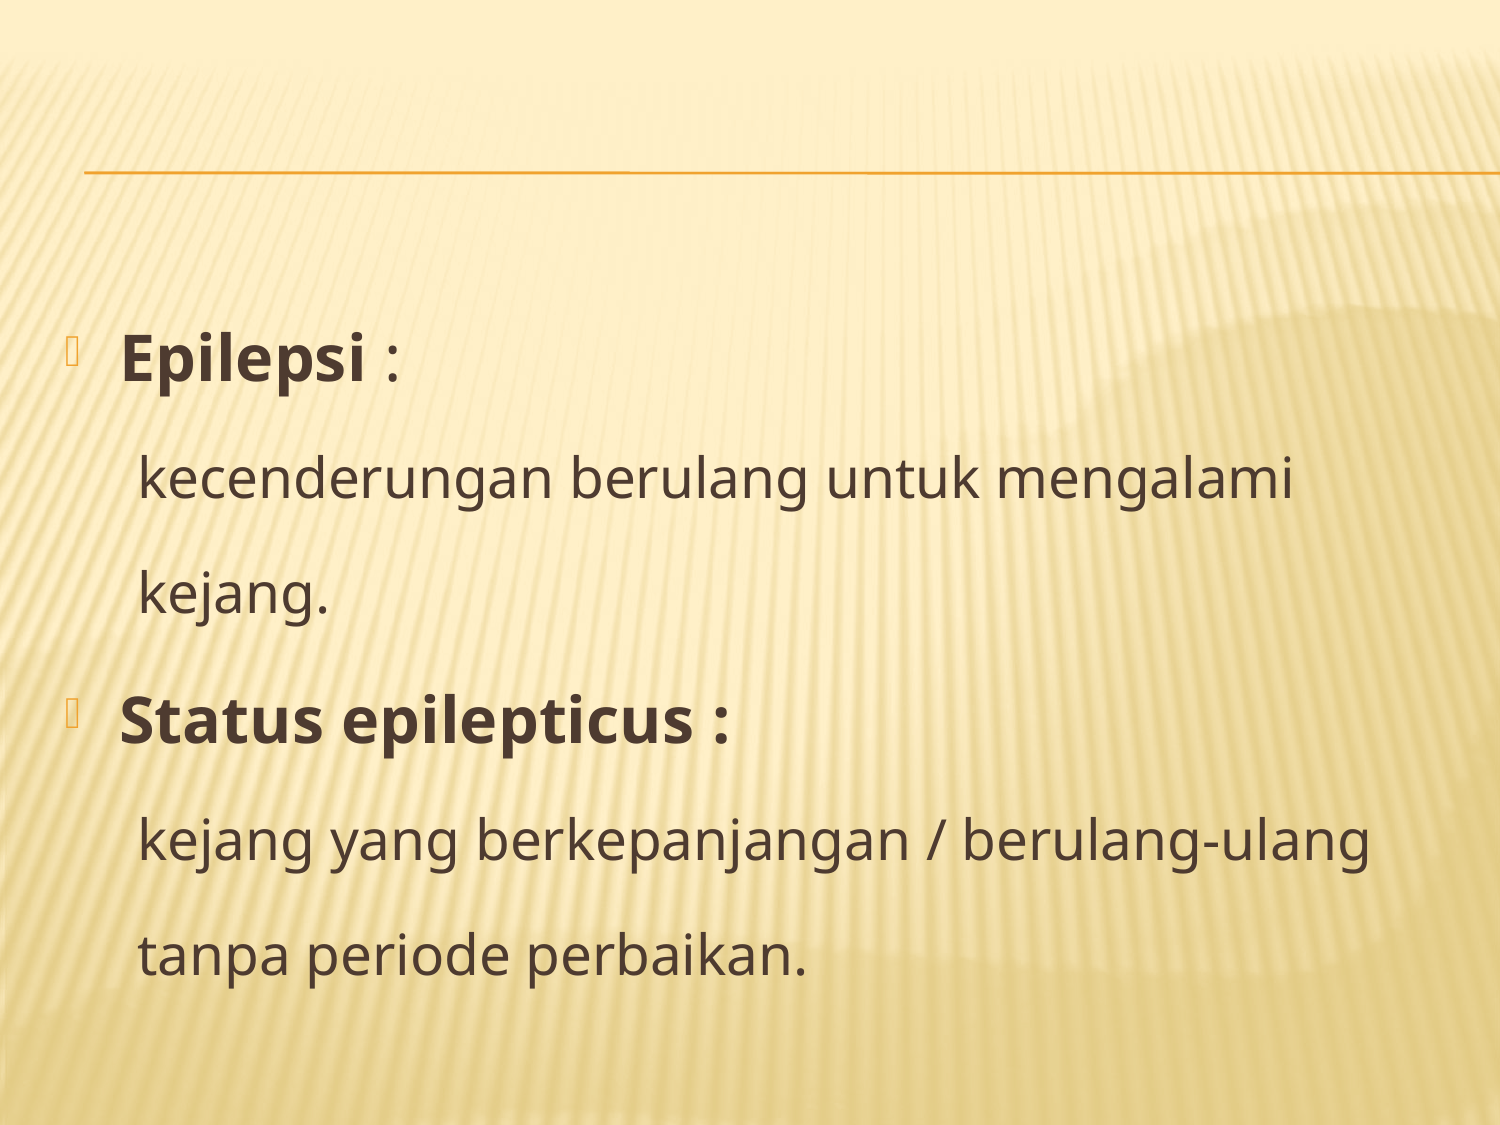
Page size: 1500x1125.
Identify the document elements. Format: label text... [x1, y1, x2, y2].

list Epilepsi : kecenderungan berulang untuk mengalami kejang. Status epilepticus : kejang yang berkepanjangan / berulang-ulang tanpa periode perbaikan. [50, 254, 1475, 998]
